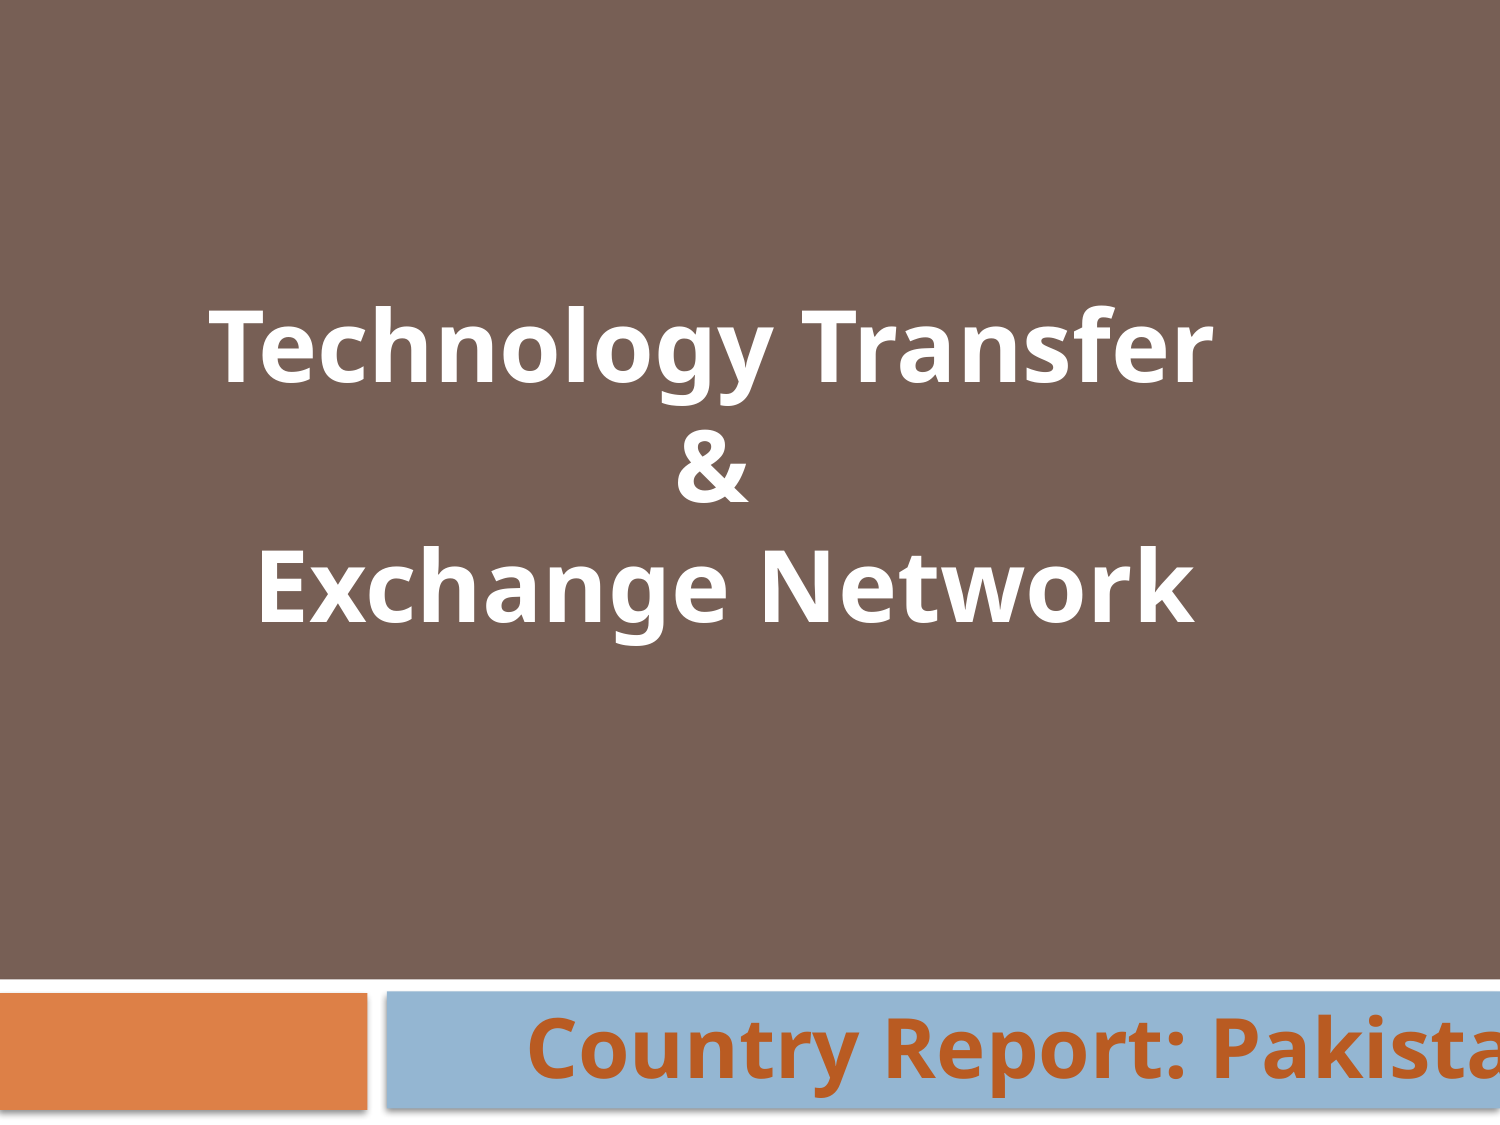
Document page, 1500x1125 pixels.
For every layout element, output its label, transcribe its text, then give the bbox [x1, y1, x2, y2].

text_box Technology Transfer & Exchange Network [137, 275, 1313, 650]
text_box Country Report: Pakistan [510, 987, 1500, 1103]
